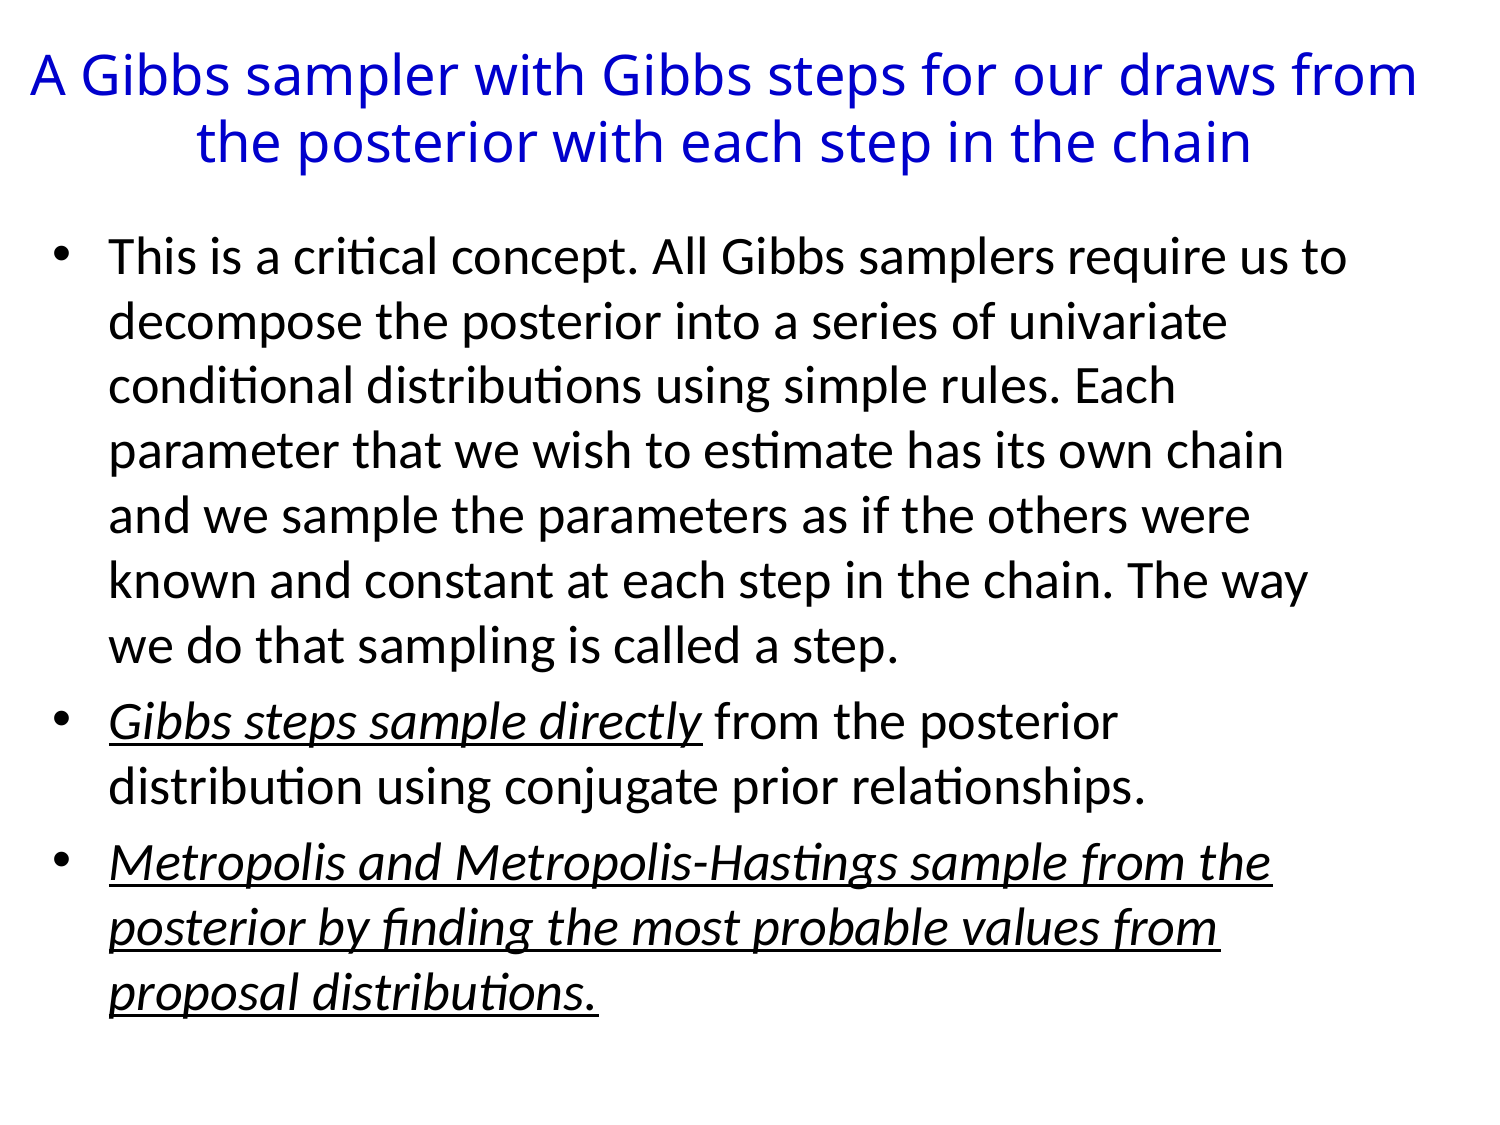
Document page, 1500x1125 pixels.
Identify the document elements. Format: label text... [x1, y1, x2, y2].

title A Gibbs sampler with Gibbs steps for our draws from the posterior with each step in the chain [12, 12, 1438, 200]
list This is a critical concept. All Gibbs samplers require us to decompose the posterior into a series of univariate conditional distributions using simple rules. Each parameter that we wish to estimate has its own chain and we sample the parameters as if the others were known and constant at each step in the chain. The way we do that sampling is called a step. Gibbs steps sample directly from the posterior distribution using conjugate prior relationships. Metropolis and Metropolis-Hastings sample from the posterior by finding the most probable values from proposal distributions. [37, 212, 1388, 955]
